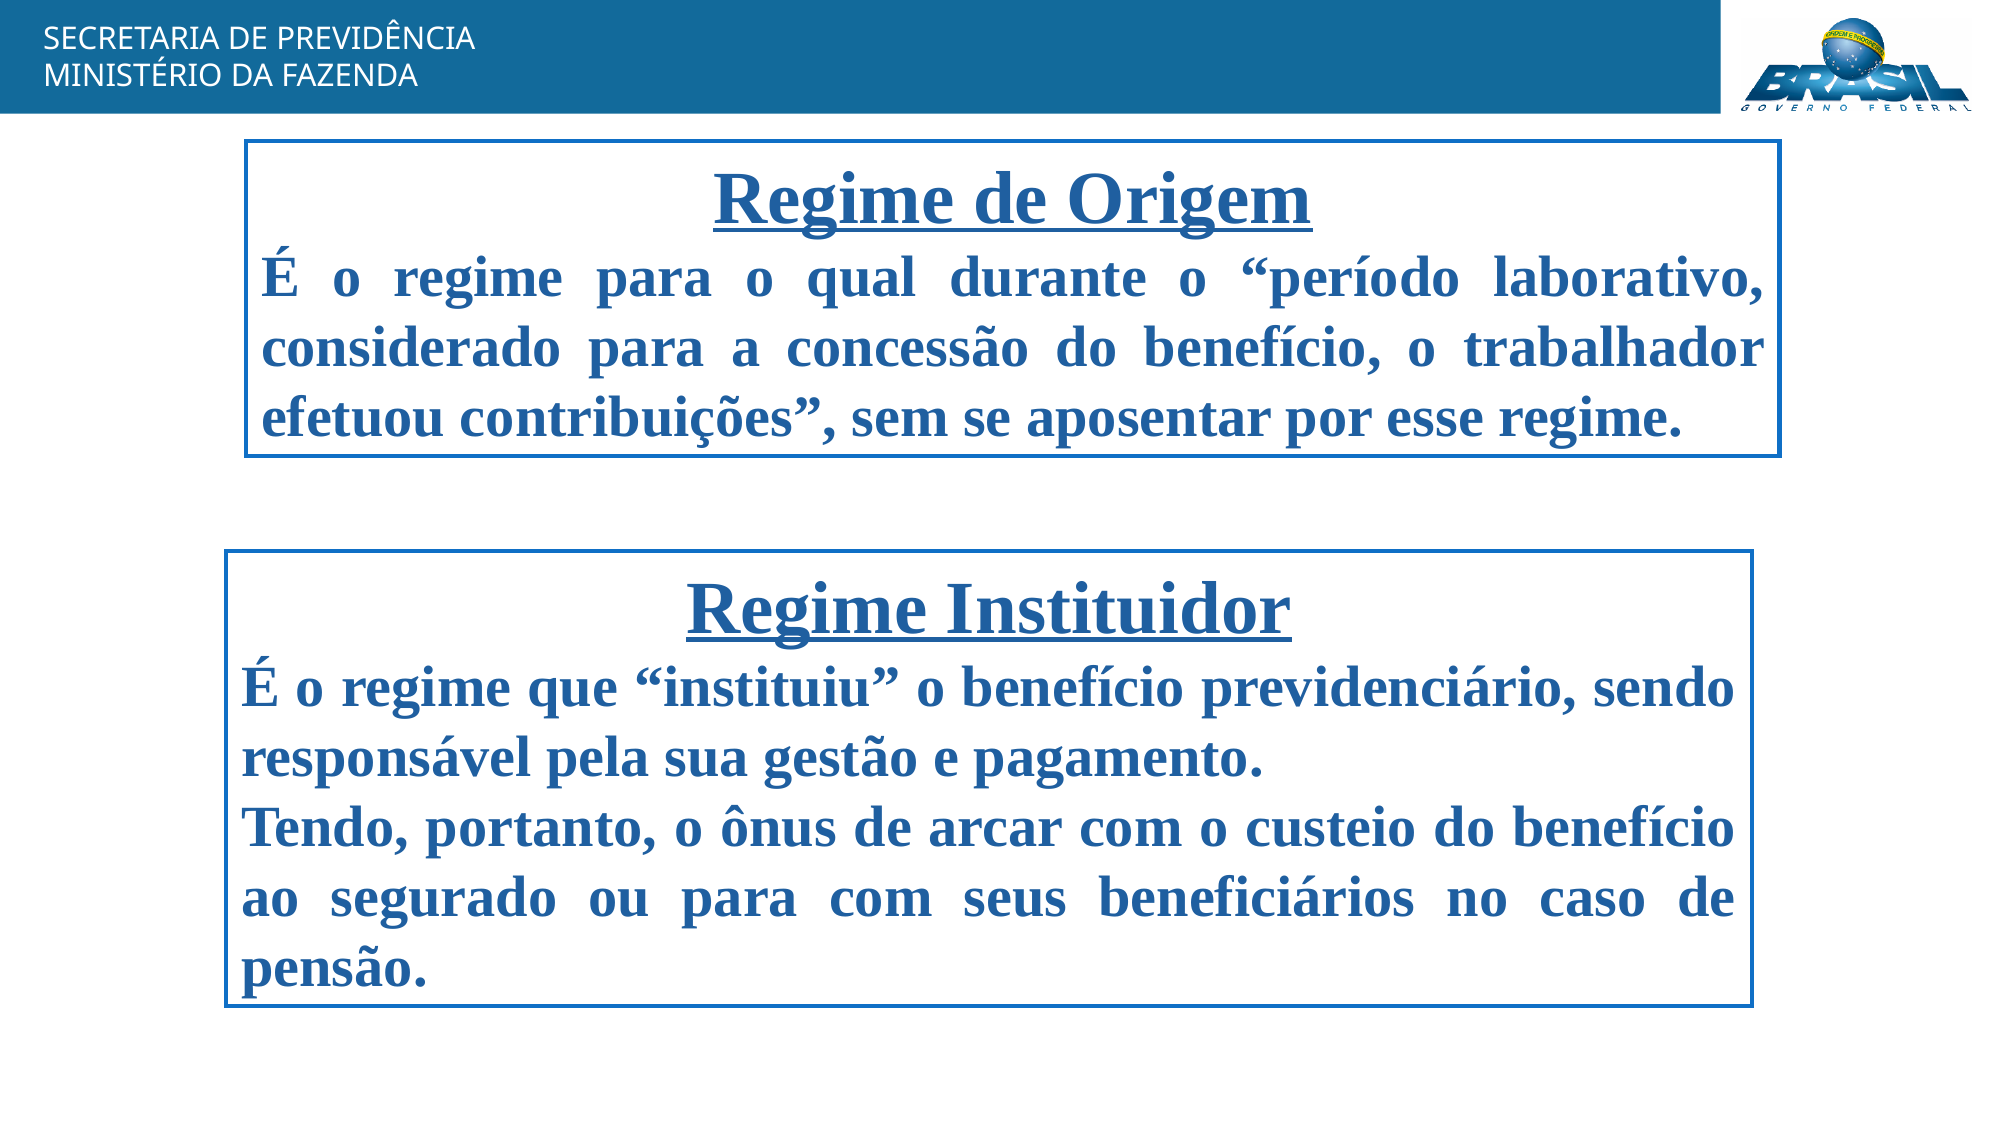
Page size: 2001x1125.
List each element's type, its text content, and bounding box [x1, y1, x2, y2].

text_box Regime Instituidor É o regime que “instituiu” o benefício previdenciário, sendo responsável pela sua gestão e pagamento. Tendo, portanto, o ônus de arcar com o custeio do benefício ao segurado ou para com seus beneficiários no caso de pensão. [226, 550, 1752, 1006]
text_box Regime de Origem É o regime para o qual durante o “período laborativo, considerado para a concessão do benefício, o trabalhador efetuou contribuições”, sem se aposentar por esse regime. [246, 140, 1780, 456]
picture [1741, 18, 1972, 111]
